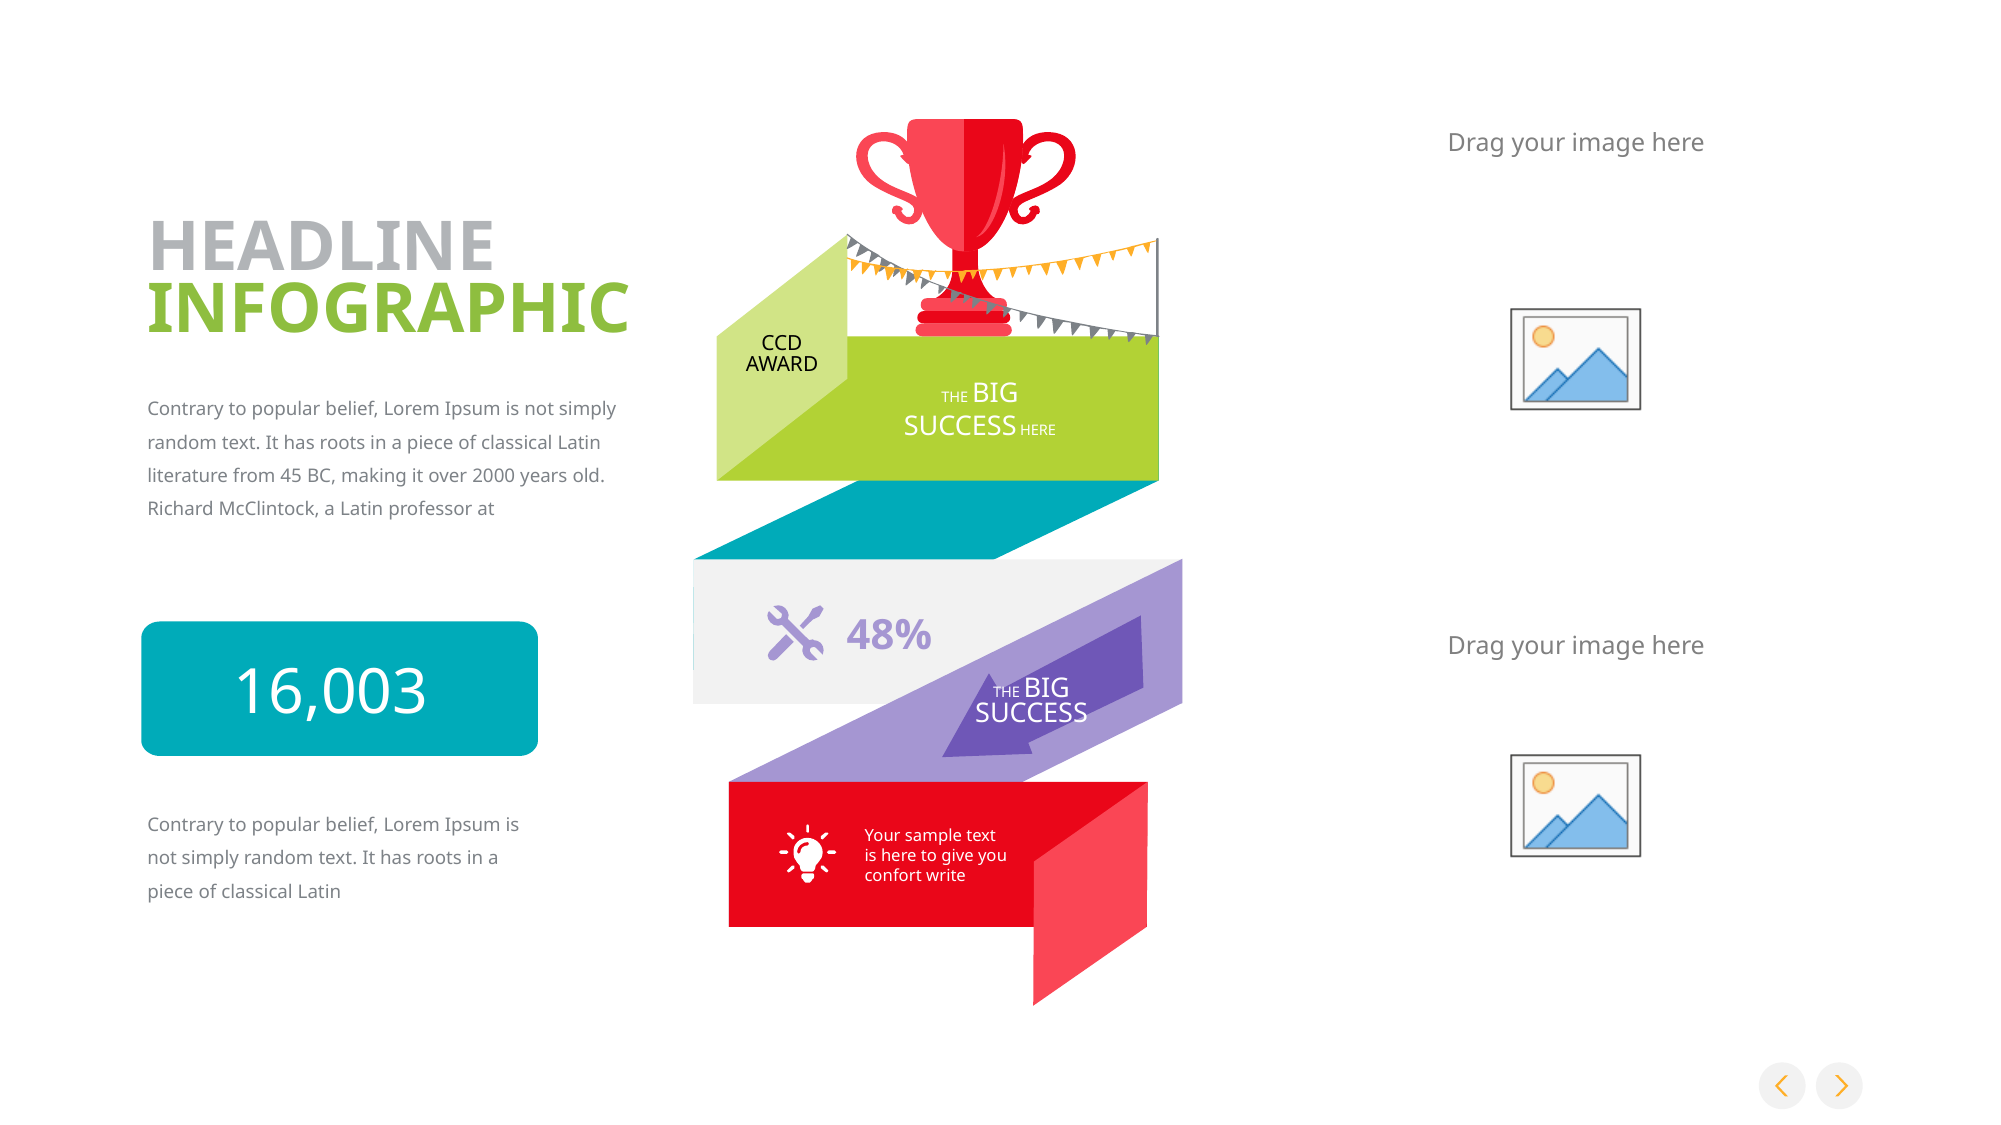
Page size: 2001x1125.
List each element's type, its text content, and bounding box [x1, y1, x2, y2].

text_box HEADLINE INFOGRAPHIC [132, 214, 693, 354]
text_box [693, 119, 1183, 1006]
text_box [141, 621, 538, 756]
text_box Contrary to popular belief, Lorem Ipsum is not simply random text. It has roots in a piece of classical Latin literature from 45 BC, making it over 2000 years old. Richard McClintock, a Latin professor at [132, 378, 673, 527]
picture [1285, 622, 1868, 991]
picture [1285, 119, 1868, 601]
text_box 16,003 [218, 643, 461, 733]
text_box Contrary to popular belief, Lorem Ipsum is not simply random text. It has roots in a piece of classical Latin [132, 794, 565, 910]
